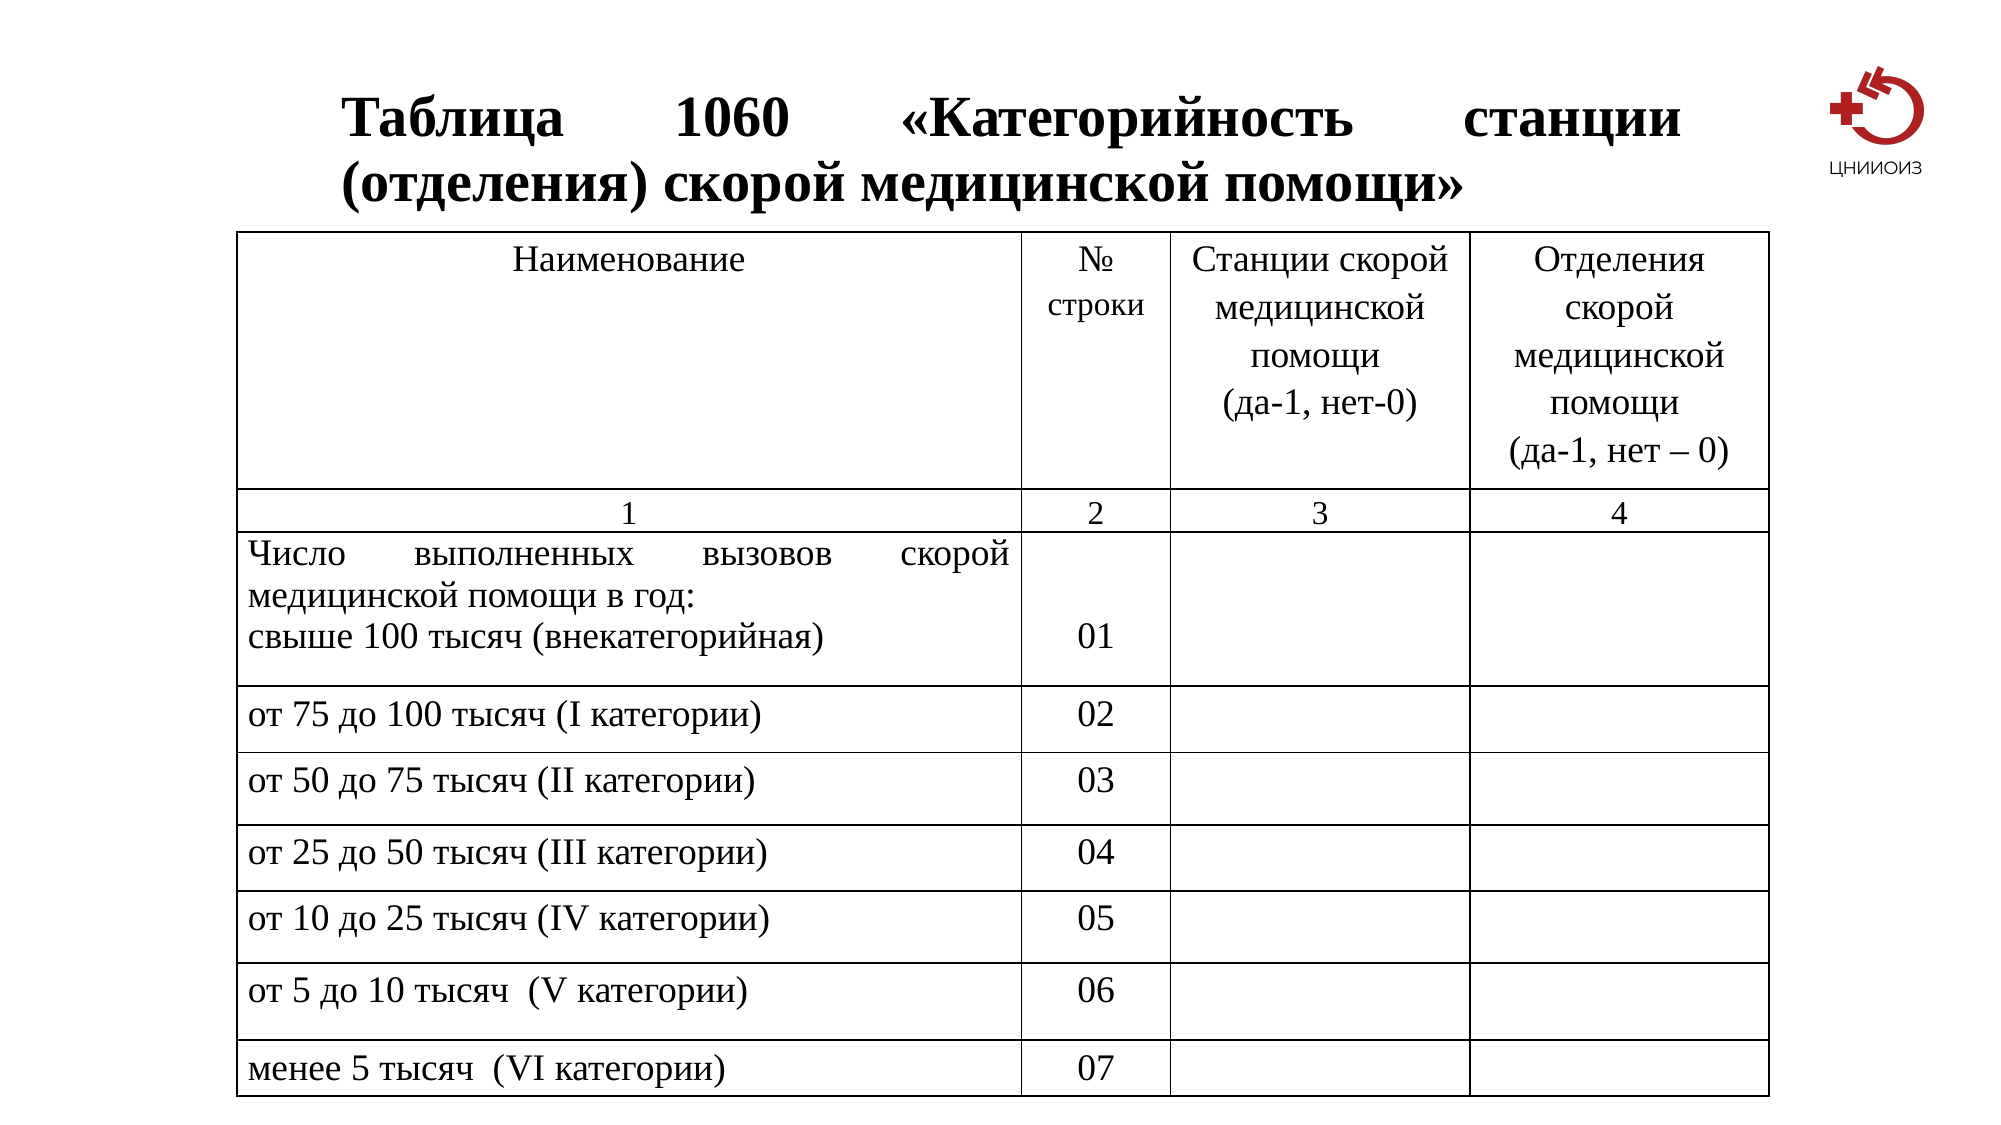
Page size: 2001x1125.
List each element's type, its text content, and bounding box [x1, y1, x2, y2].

table_header № строки [1022, 233, 1170, 488]
table_cell Число выполненных вызовов скорой медицинской помощи в год: свыше 100 тысяч (внекатегорийная) [238, 533, 1021, 685]
table_cell [1471, 753, 1768, 824]
table_cell от 50 до 75 тысяч (II категории) [238, 753, 1021, 824]
table_cell 01 [1022, 533, 1170, 685]
table_cell 06 [1022, 964, 1170, 1039]
table_cell от 75 до 100 тысяч (I категории) [238, 687, 1021, 752]
table_header Станции скорой медицинской помощи (да-1, нет-0) [1171, 233, 1469, 488]
table_cell 03 [1022, 753, 1170, 824]
table_header Отделения скорой медицинской помощи (да-1, нет – 0) [1471, 233, 1768, 488]
table_cell 2 [1022, 490, 1170, 531]
table_cell от 5 до 10 тысяч (V категории) [238, 964, 1021, 1039]
table_cell [1171, 687, 1469, 752]
table_cell [1171, 753, 1469, 824]
table_cell [1471, 687, 1768, 752]
table_cell [1471, 826, 1768, 890]
table_cell 07 [1022, 1041, 1170, 1095]
table_cell [1471, 533, 1768, 685]
table_cell 04 [1022, 826, 1170, 890]
table_cell 05 [1022, 892, 1170, 962]
table_cell менее 5 тысяч (VI категории) [238, 1041, 1021, 1095]
table_cell [1471, 964, 1768, 1039]
picture [1830, 66, 1925, 177]
table_cell от 10 до 25 тысяч (IV категории) [238, 892, 1021, 962]
table_cell 4 [1471, 490, 1768, 531]
table_cell 3 [1171, 490, 1469, 531]
table_cell [1471, 892, 1768, 962]
table_cell [1171, 892, 1469, 962]
table_cell [1471, 1041, 1768, 1095]
text_box Таблица 1060 «Категорийность станции (отделения) скорой медицинской помощи» [326, 66, 1697, 233]
table_cell [1171, 826, 1469, 890]
table_cell [1171, 964, 1469, 1039]
table_header Наименование [238, 233, 1021, 488]
table_cell [1171, 533, 1469, 685]
table_cell 1 [238, 490, 1021, 531]
table_cell [1171, 1041, 1469, 1095]
table_cell от 25 до 50 тысяч (III категории) [238, 826, 1021, 890]
table_cell 02 [1022, 687, 1170, 752]
